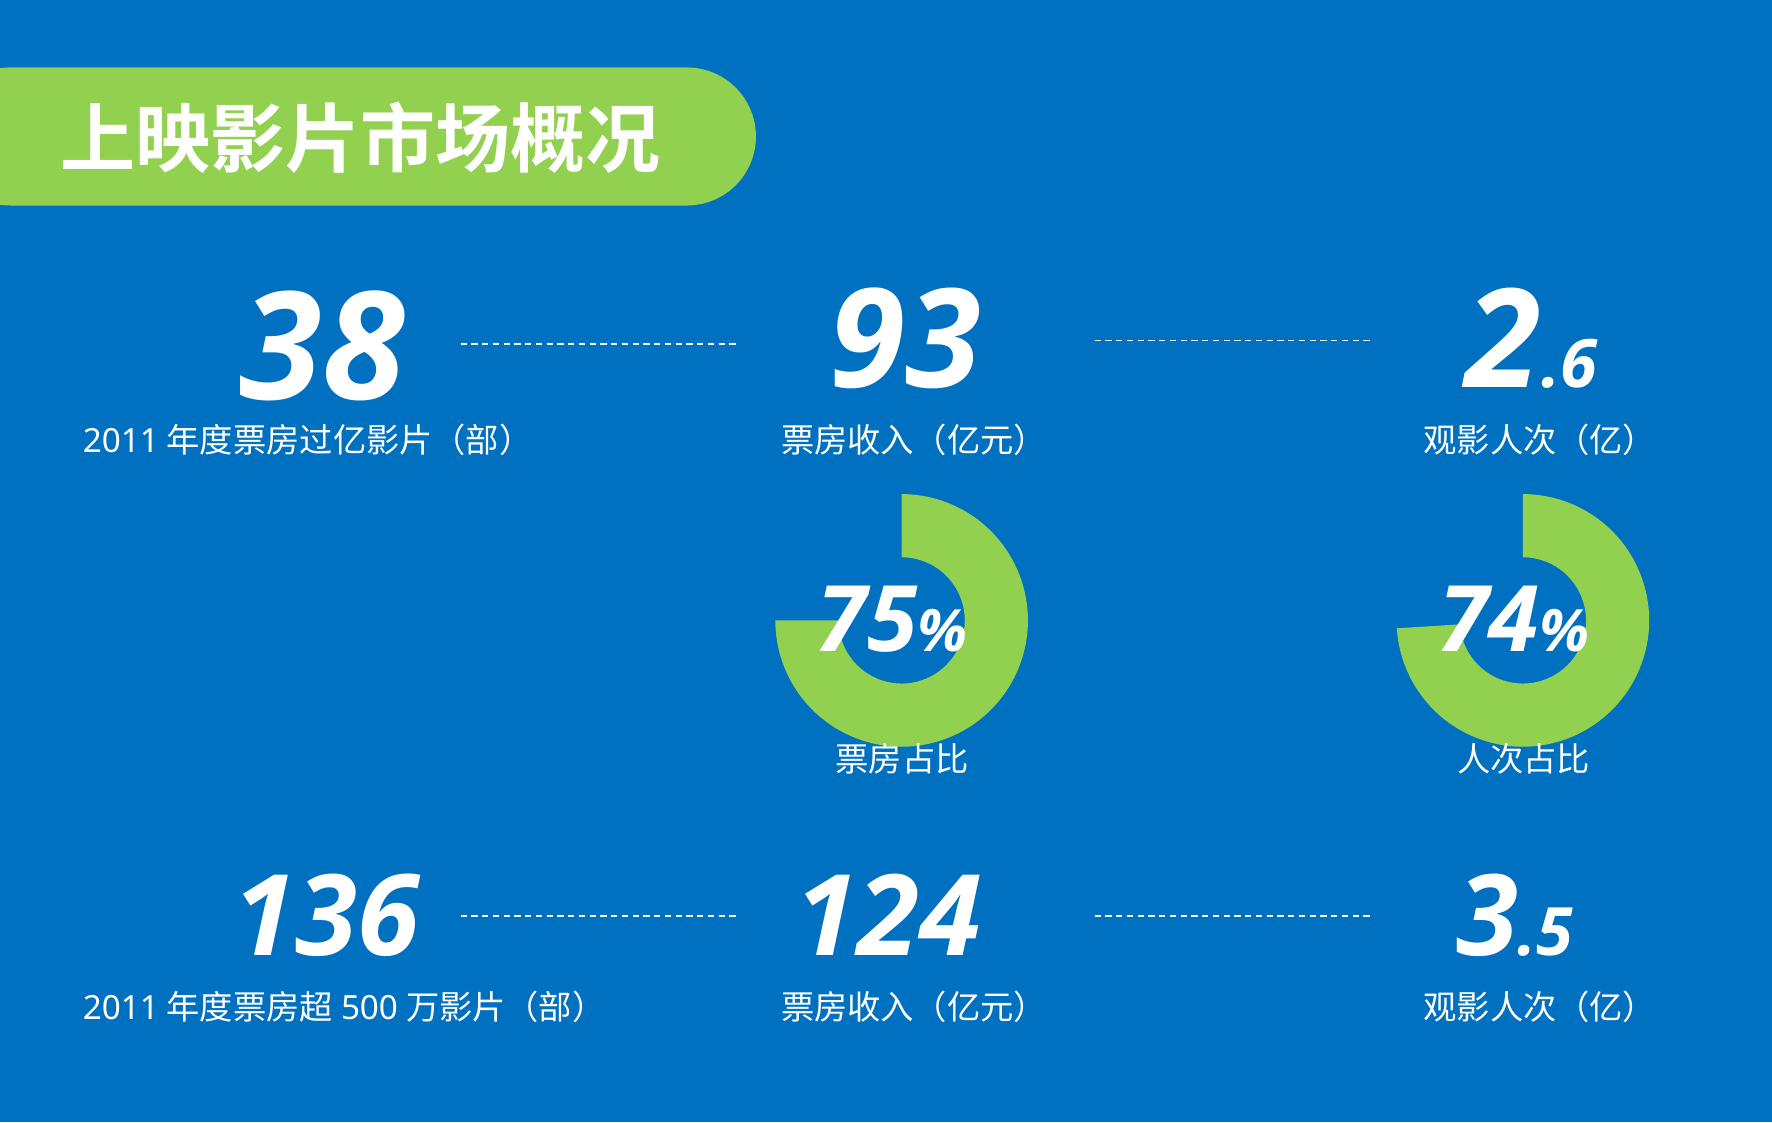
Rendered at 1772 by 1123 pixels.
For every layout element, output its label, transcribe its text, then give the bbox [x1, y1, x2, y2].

text_box 观影人次（亿） [1320, 368, 1760, 510]
text_box 观影人次（亿） [1320, 935, 1760, 1077]
text_box 票房收入（亿元） [694, 935, 1134, 1077]
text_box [681, 488, 1123, 829]
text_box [0, 66, 757, 207]
text_box 3.5 [1324, 838, 1723, 935]
text_box 38 [150, 242, 518, 368]
text_box 2011年度票房过亿影片（部） [68, 368, 662, 510]
text_box 124 [698, 838, 1097, 935]
text_box 票房收入（亿元） [694, 368, 1134, 510]
text_box 2011年度票房超500万影片（部） [68, 935, 694, 1077]
text_box 93 [712, 242, 1099, 368]
text_box 2.6 [1338, 242, 1725, 368]
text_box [1303, 488, 1744, 829]
text_box 136 [140, 835, 514, 935]
